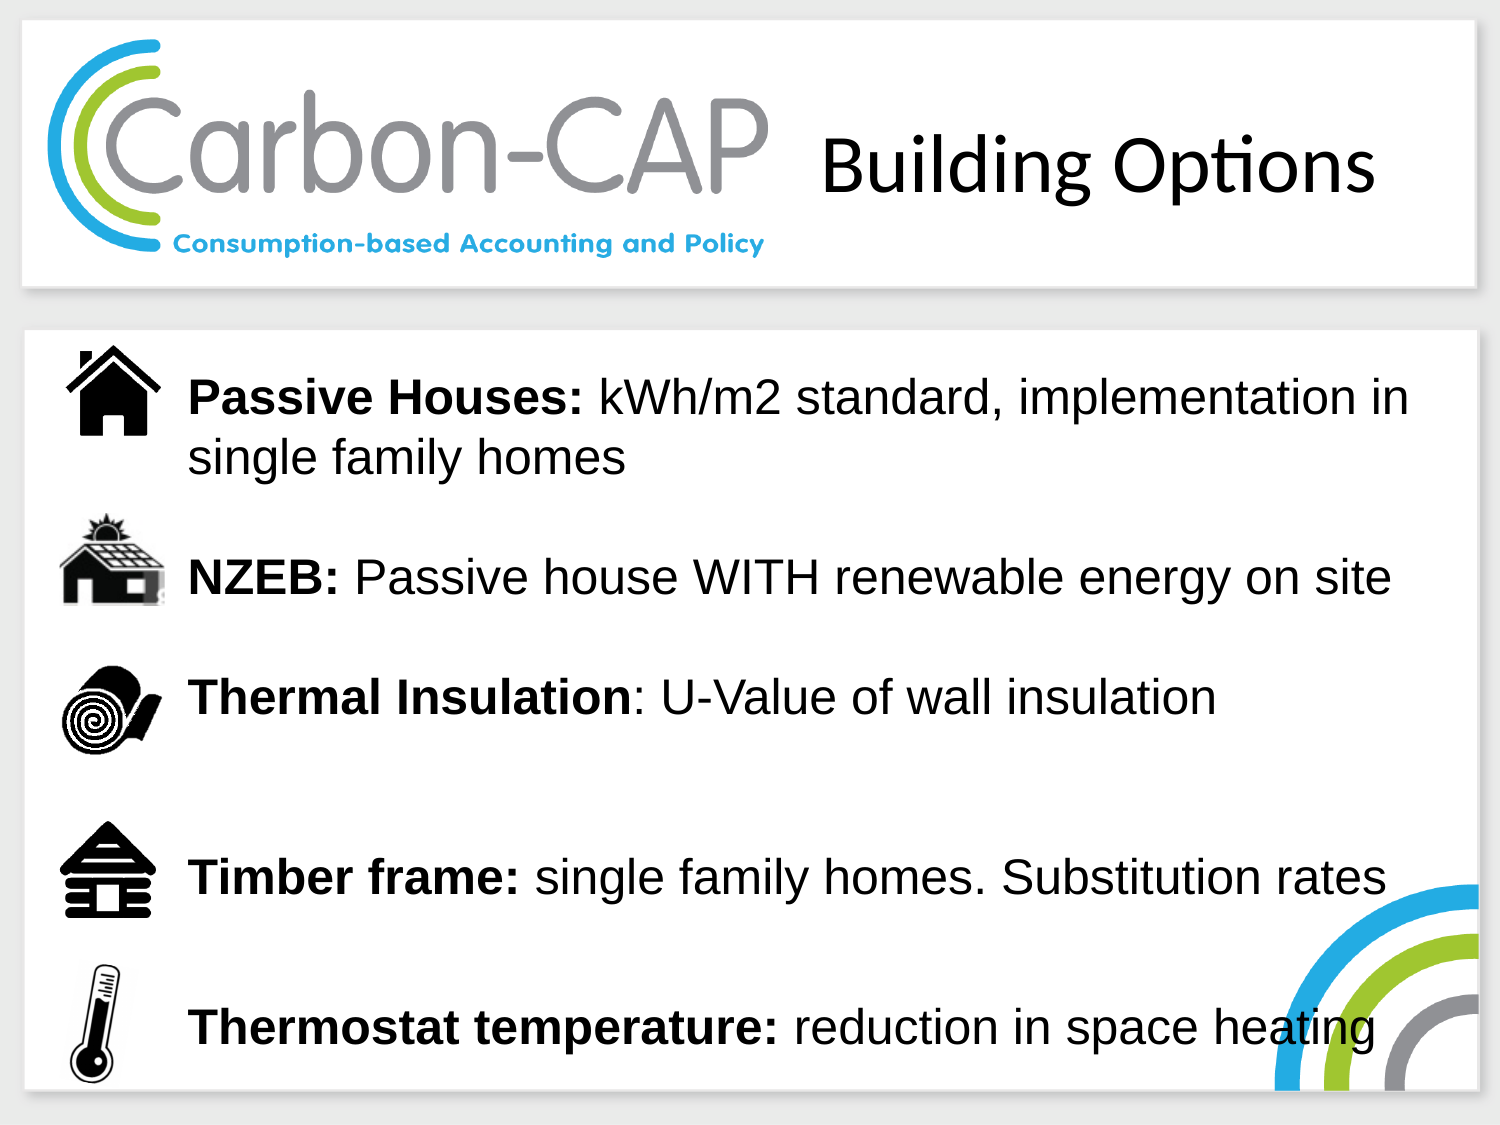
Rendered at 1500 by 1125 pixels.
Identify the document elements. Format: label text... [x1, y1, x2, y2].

picture [0, 0, 1500, 1125]
text_box Passive Houses: kWh/m2 standard, implementation in single family homes NZEB: Passive house WITH renewable energy on site Thermal Insulation: U-Value of wall insulation Timber frame: single family homes. Substitution rates Thermostat temperature: reduction in space heating [172, 357, 1500, 1125]
text_box Building Options [820, 55, 1459, 263]
